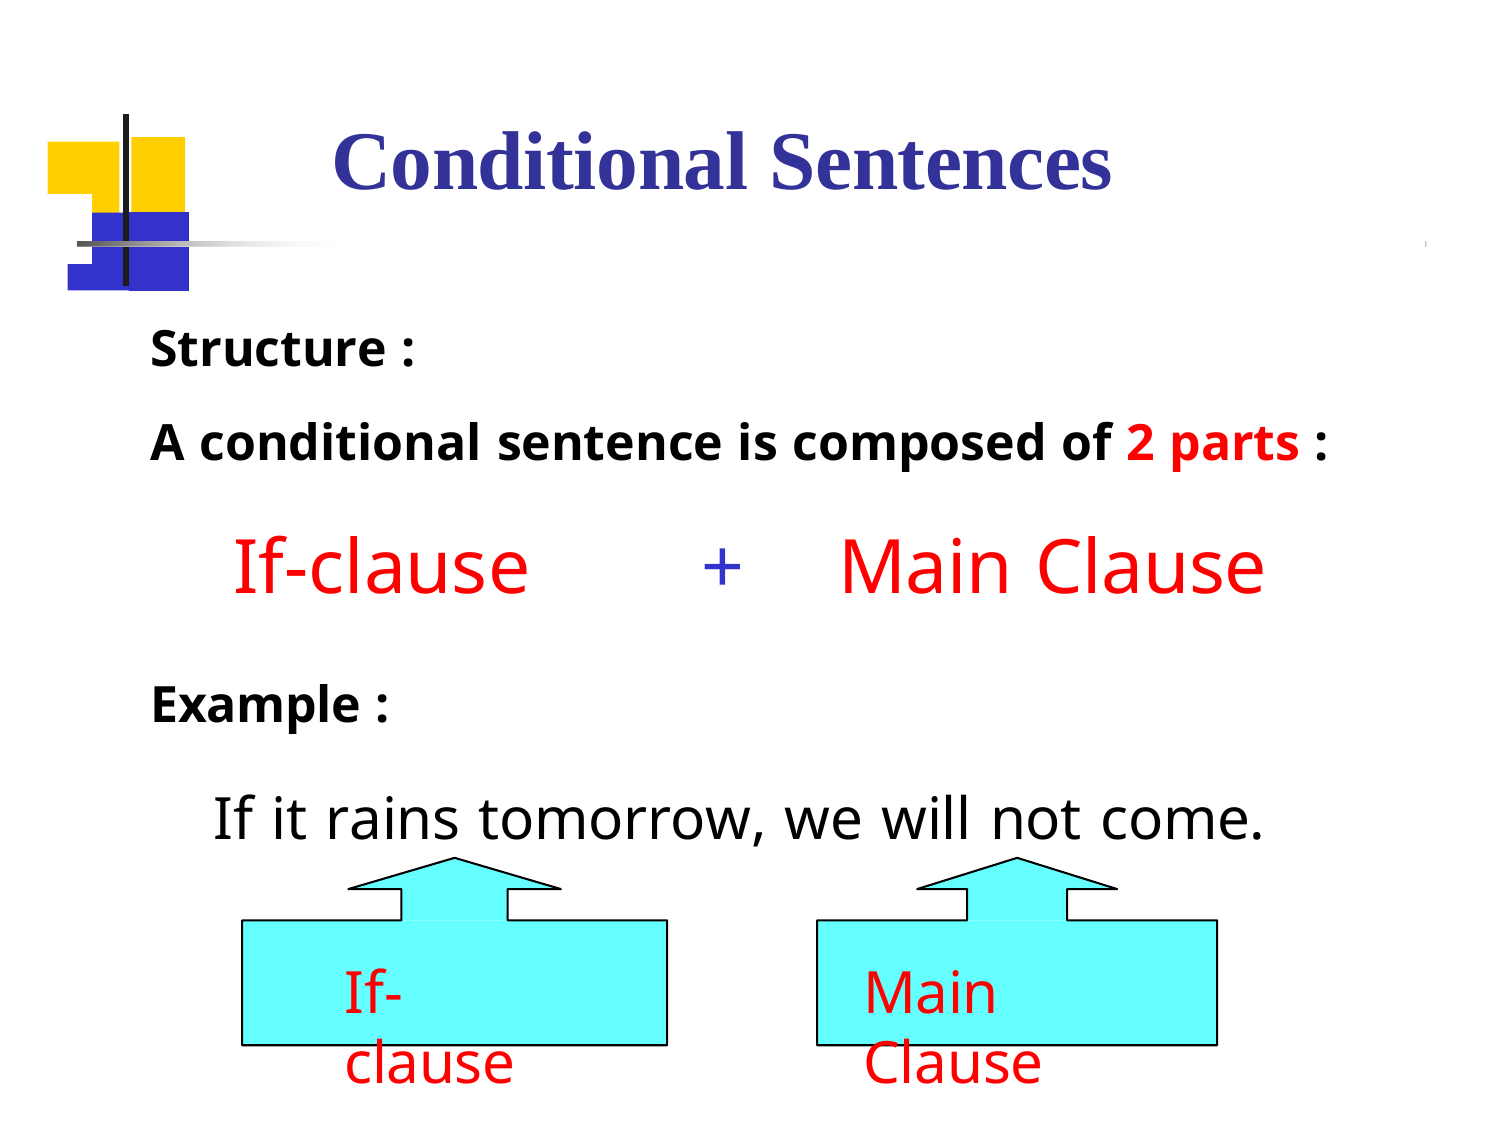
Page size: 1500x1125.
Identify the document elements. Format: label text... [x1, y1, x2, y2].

text_box [242, 857, 668, 1046]
text_box Conditional Sentences [329, 118, 1123, 206]
text_box [817, 857, 1218, 1046]
picture [0, 137, 1427, 291]
text_box Main Clause [861, 955, 1173, 1096]
text_box If-clause [342, 955, 567, 1096]
text_box Structure : A conditional sentence is composed of 2 parts : If-clause + Main Clause Example : If it rains tomorrow, we will not come. [148, 316, 1335, 851]
